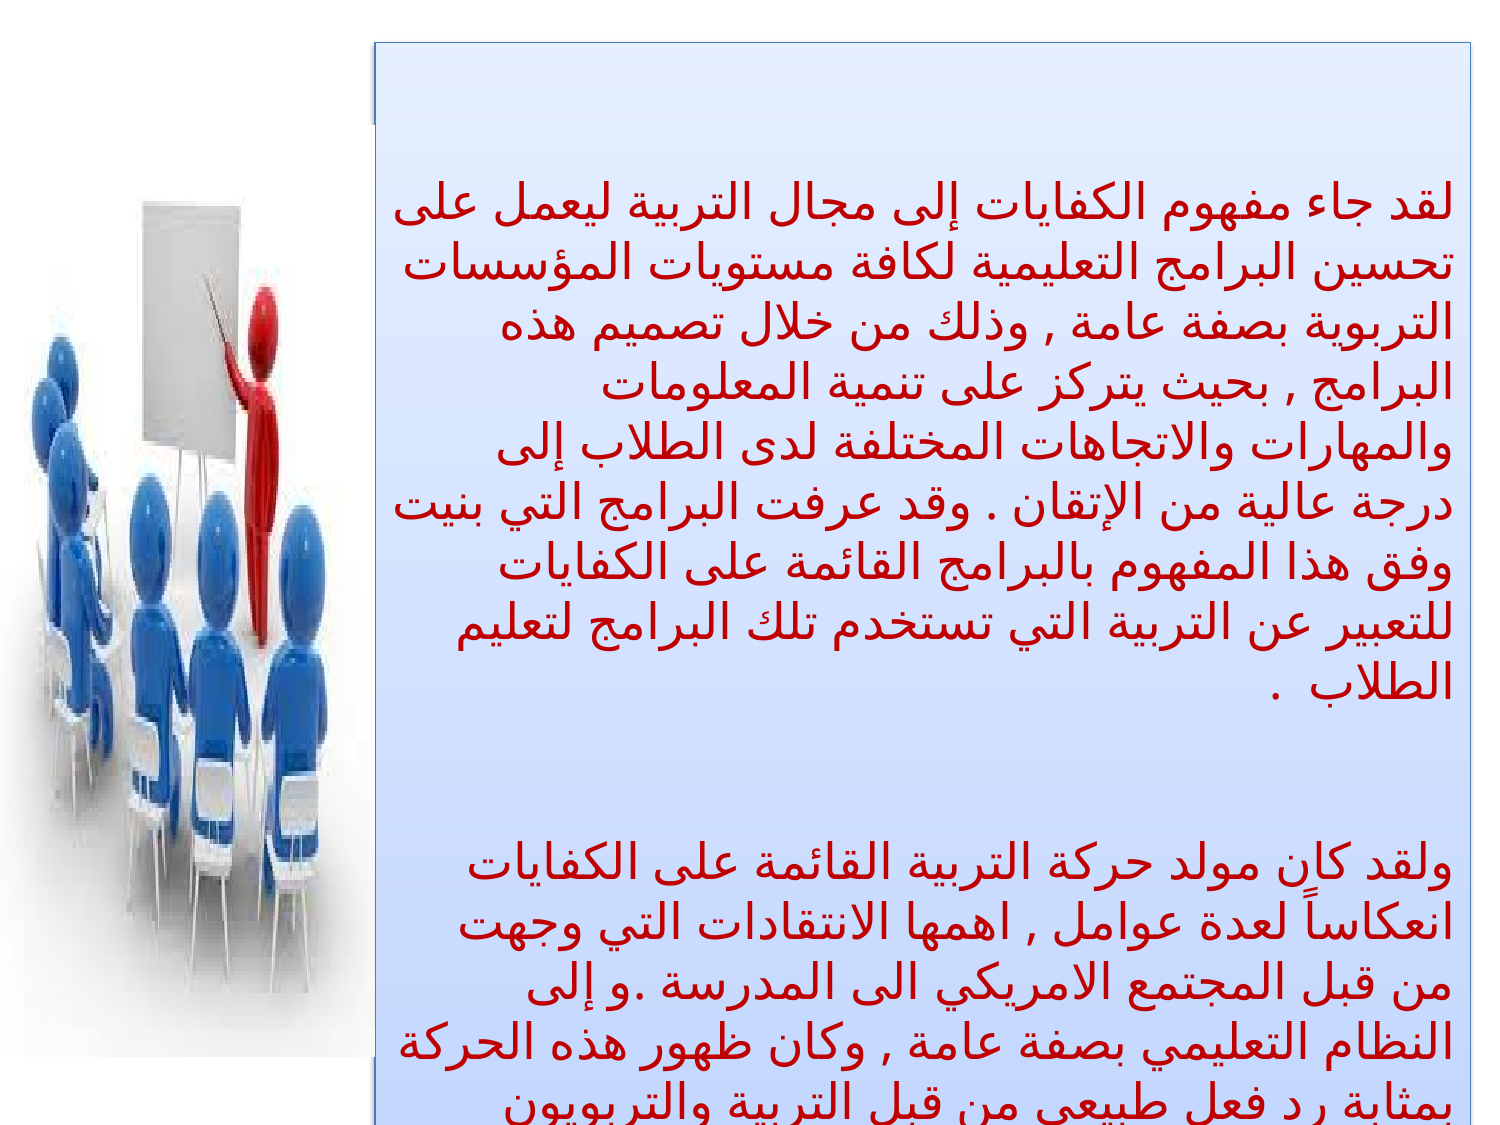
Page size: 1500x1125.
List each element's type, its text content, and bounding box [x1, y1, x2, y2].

picture [0, 125, 376, 1057]
text_box لقد جاء مفهوم الكفايات إلى مجال التربية ليعمل على تحسين البرامج التعليمية لكافة مستويات المؤسسات التربوية بصفة عامة , وذلك من خلال تصميم هذه البرامج , بحيث يتركز على تنمية المعلومات والمهارات والاتجاهات المختلفة لدى الطلاب إلى درجة عالية من الإتقان . وقد عرفت البرامج التي بنيت وفق هذا المفهوم بالبرامج القائمة على الكفايات للتعبير عن التربية التي تستخدم تلك البرامج لتعليم الطلاب . ولقد كان مولد حركة التربية القائمة على الكفايات انعكاساً لعدة عوامل , اهمها الانتقادات التي وجهت من قبل المجتمع الامريكي الى المدرسة .و إلى النظام التعليمي بصفة عامة , وكان ظهور هذه الحركة بمثابة رد فعل طبيعي من قبل التربية والتربويون لتلافي تلك المشكلة . [374, 42, 1471, 1125]
